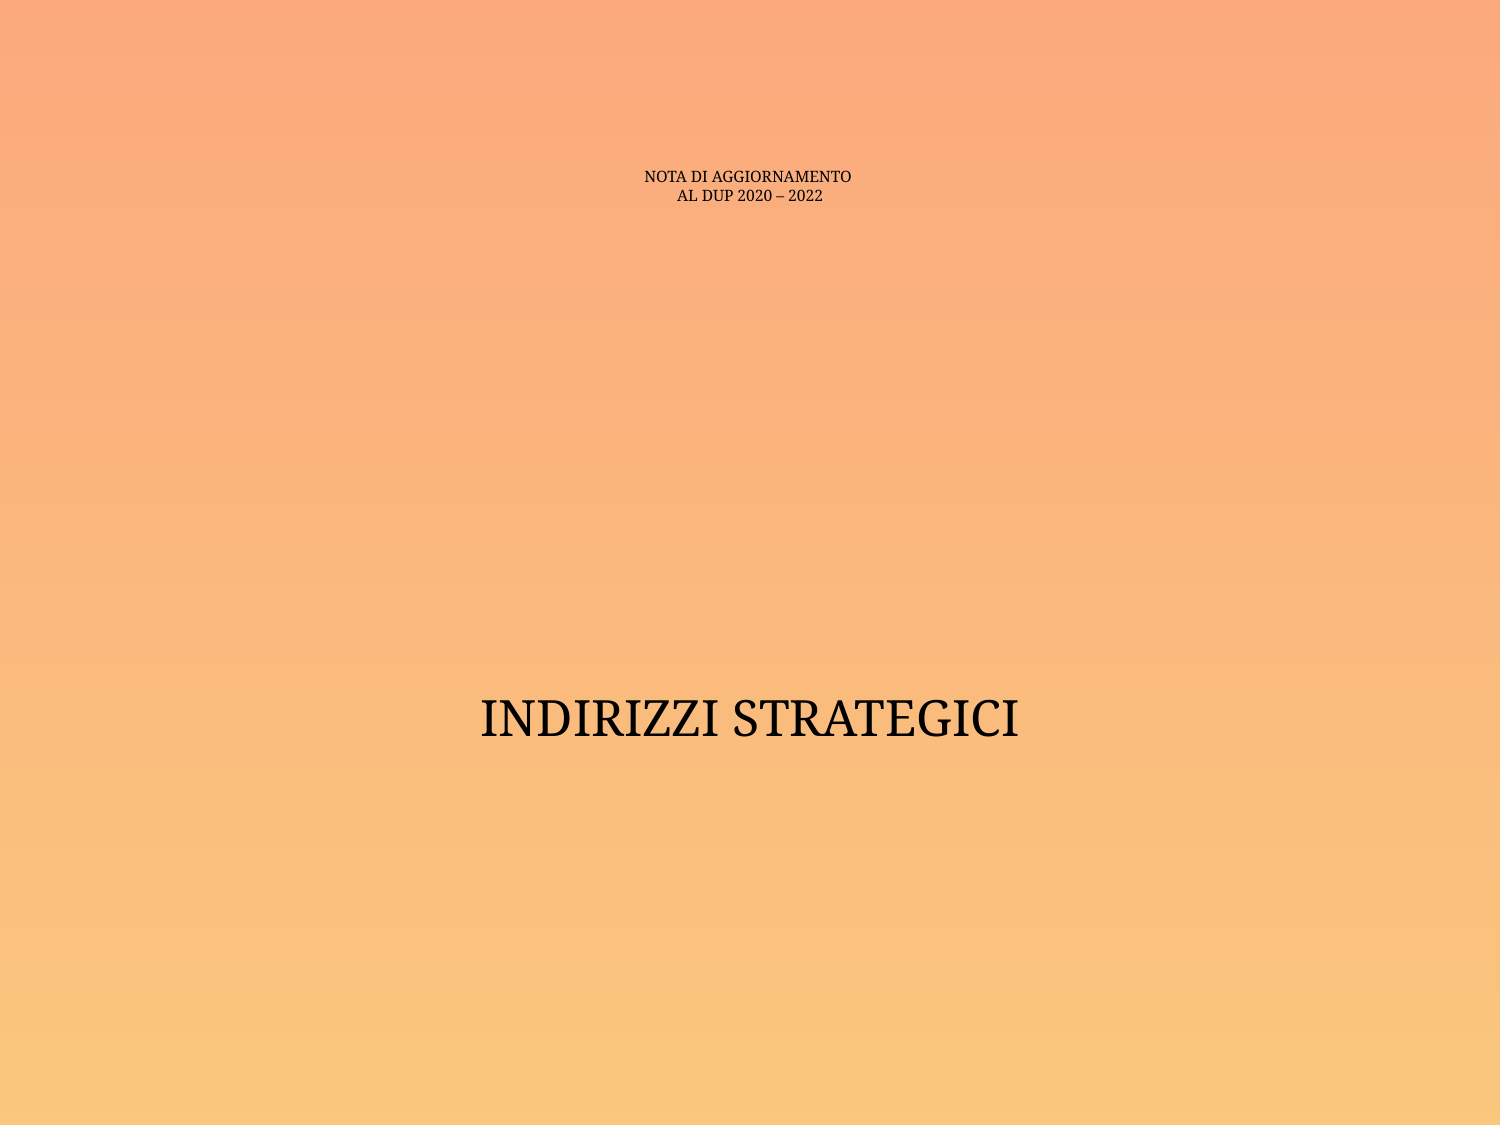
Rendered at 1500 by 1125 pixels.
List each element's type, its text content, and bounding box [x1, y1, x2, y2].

list INDIRIZZI STRATEGICI [75, 262, 1425, 1005]
title NOTA DI AGGIORNAMENTO AL DUP 2020 – 2022 [75, 45, 1425, 233]
